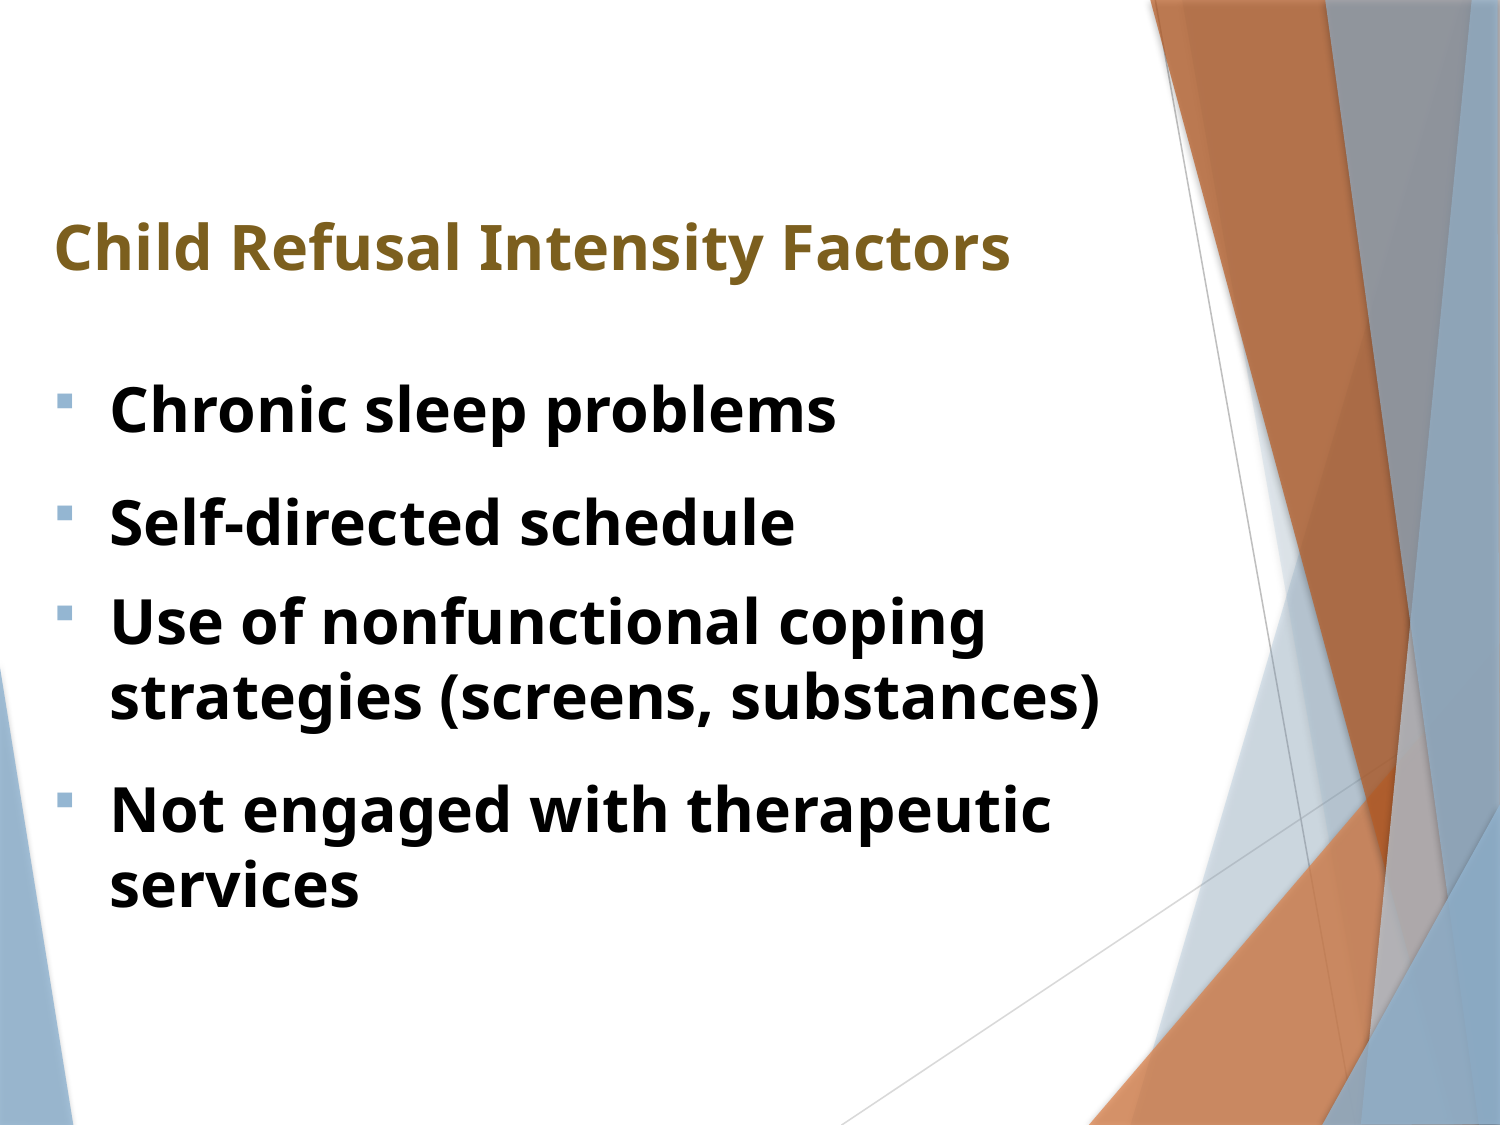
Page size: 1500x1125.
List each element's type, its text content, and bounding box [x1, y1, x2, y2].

list Chronic sleep problems Self-directed schedule Use of nonfunctional coping strategies (screens, substances) Not engaged with therapeutic services [38, 362, 1264, 1125]
title Child Refusal Intensity Factors [38, 200, 1191, 344]
